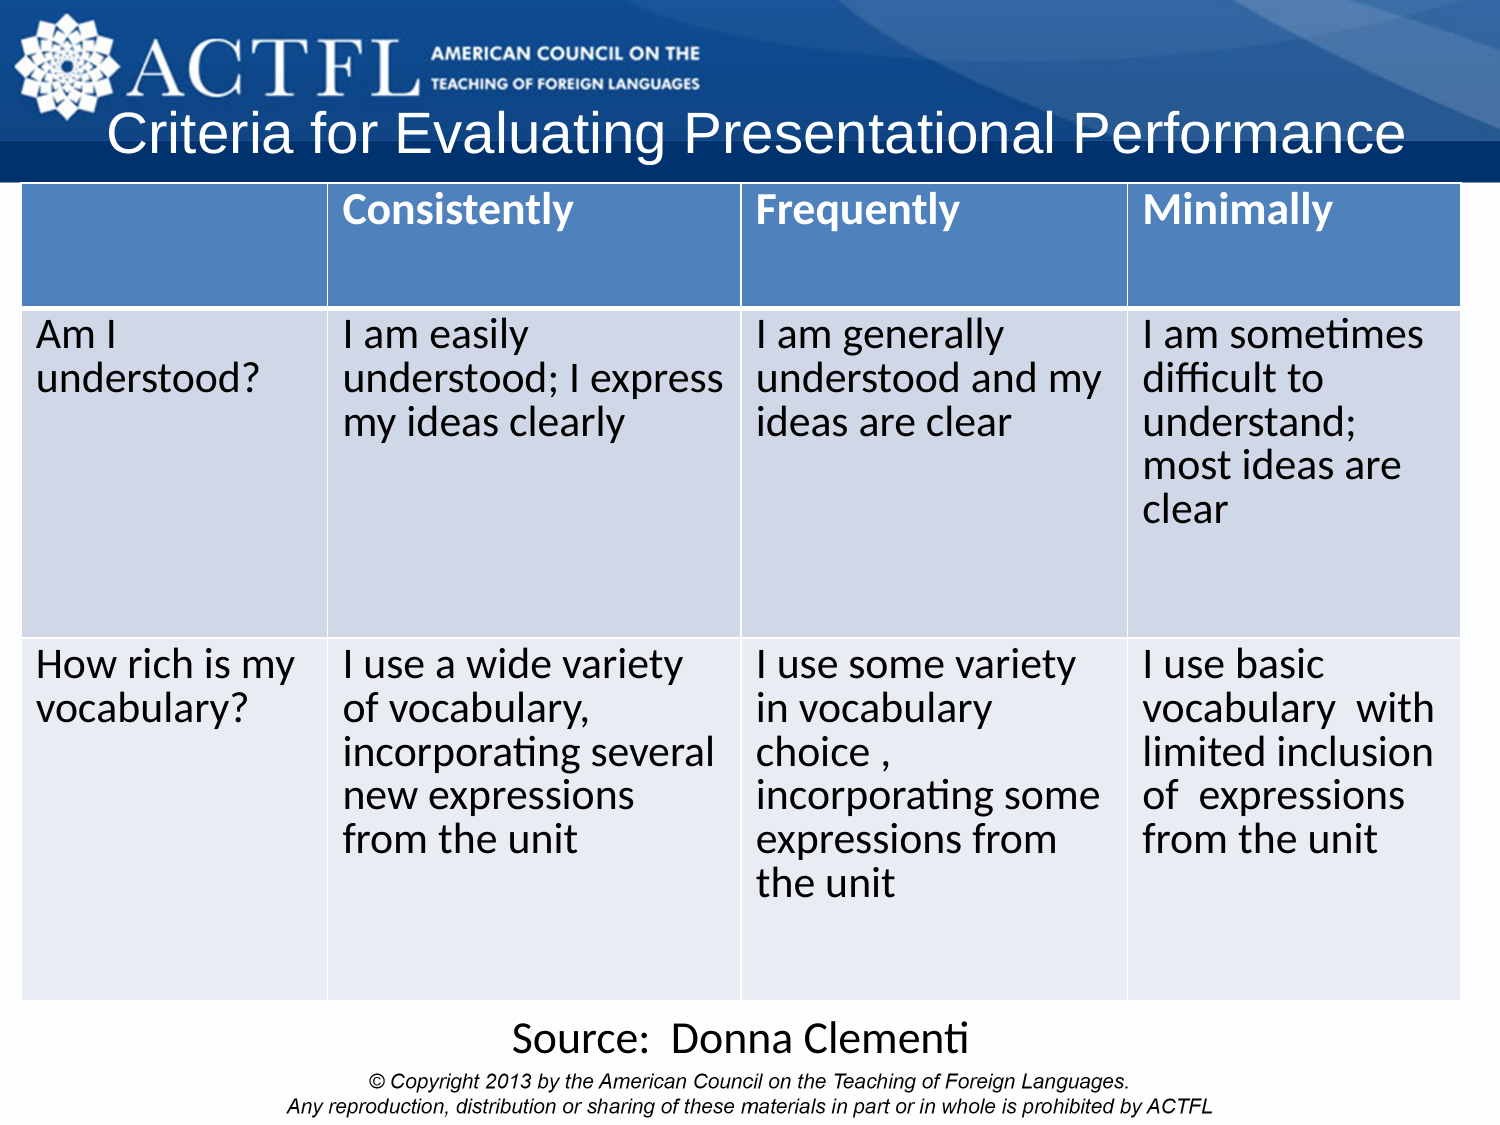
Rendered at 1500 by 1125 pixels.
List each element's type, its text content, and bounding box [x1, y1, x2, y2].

table_cell How rich is my vocabulary? [22, 639, 327, 1000]
text_box Criteria for Evaluating Presentational Performance [91, 87, 1500, 173]
table_header Minimally [1128, 184, 1460, 306]
table_cell I use some variety in vocabulary choice , incorporating some expressions from the unit [742, 639, 1127, 1000]
table_cell I am easily understood; I express my ideas clearly [328, 311, 740, 637]
table_cell Am I understood? [22, 311, 327, 637]
table_cell I am generally understood and my ideas are clear [742, 311, 1127, 637]
table_cell I use a wide variety of vocabulary, incorporating several new expressions from the unit [328, 639, 740, 1000]
table_header Consistently [328, 184, 740, 306]
table_cell I am sometimes difficult to understand; most ideas are clear [1128, 311, 1460, 637]
text_box Source: Donna Clementi [384, 999, 1098, 1070]
table_header [22, 184, 327, 306]
table_header Frequently [742, 184, 1127, 306]
picture [0, 0, 1500, 1125]
table_cell I use basic vocabulary with limited inclusion of expressions from the unit [1128, 639, 1460, 1000]
